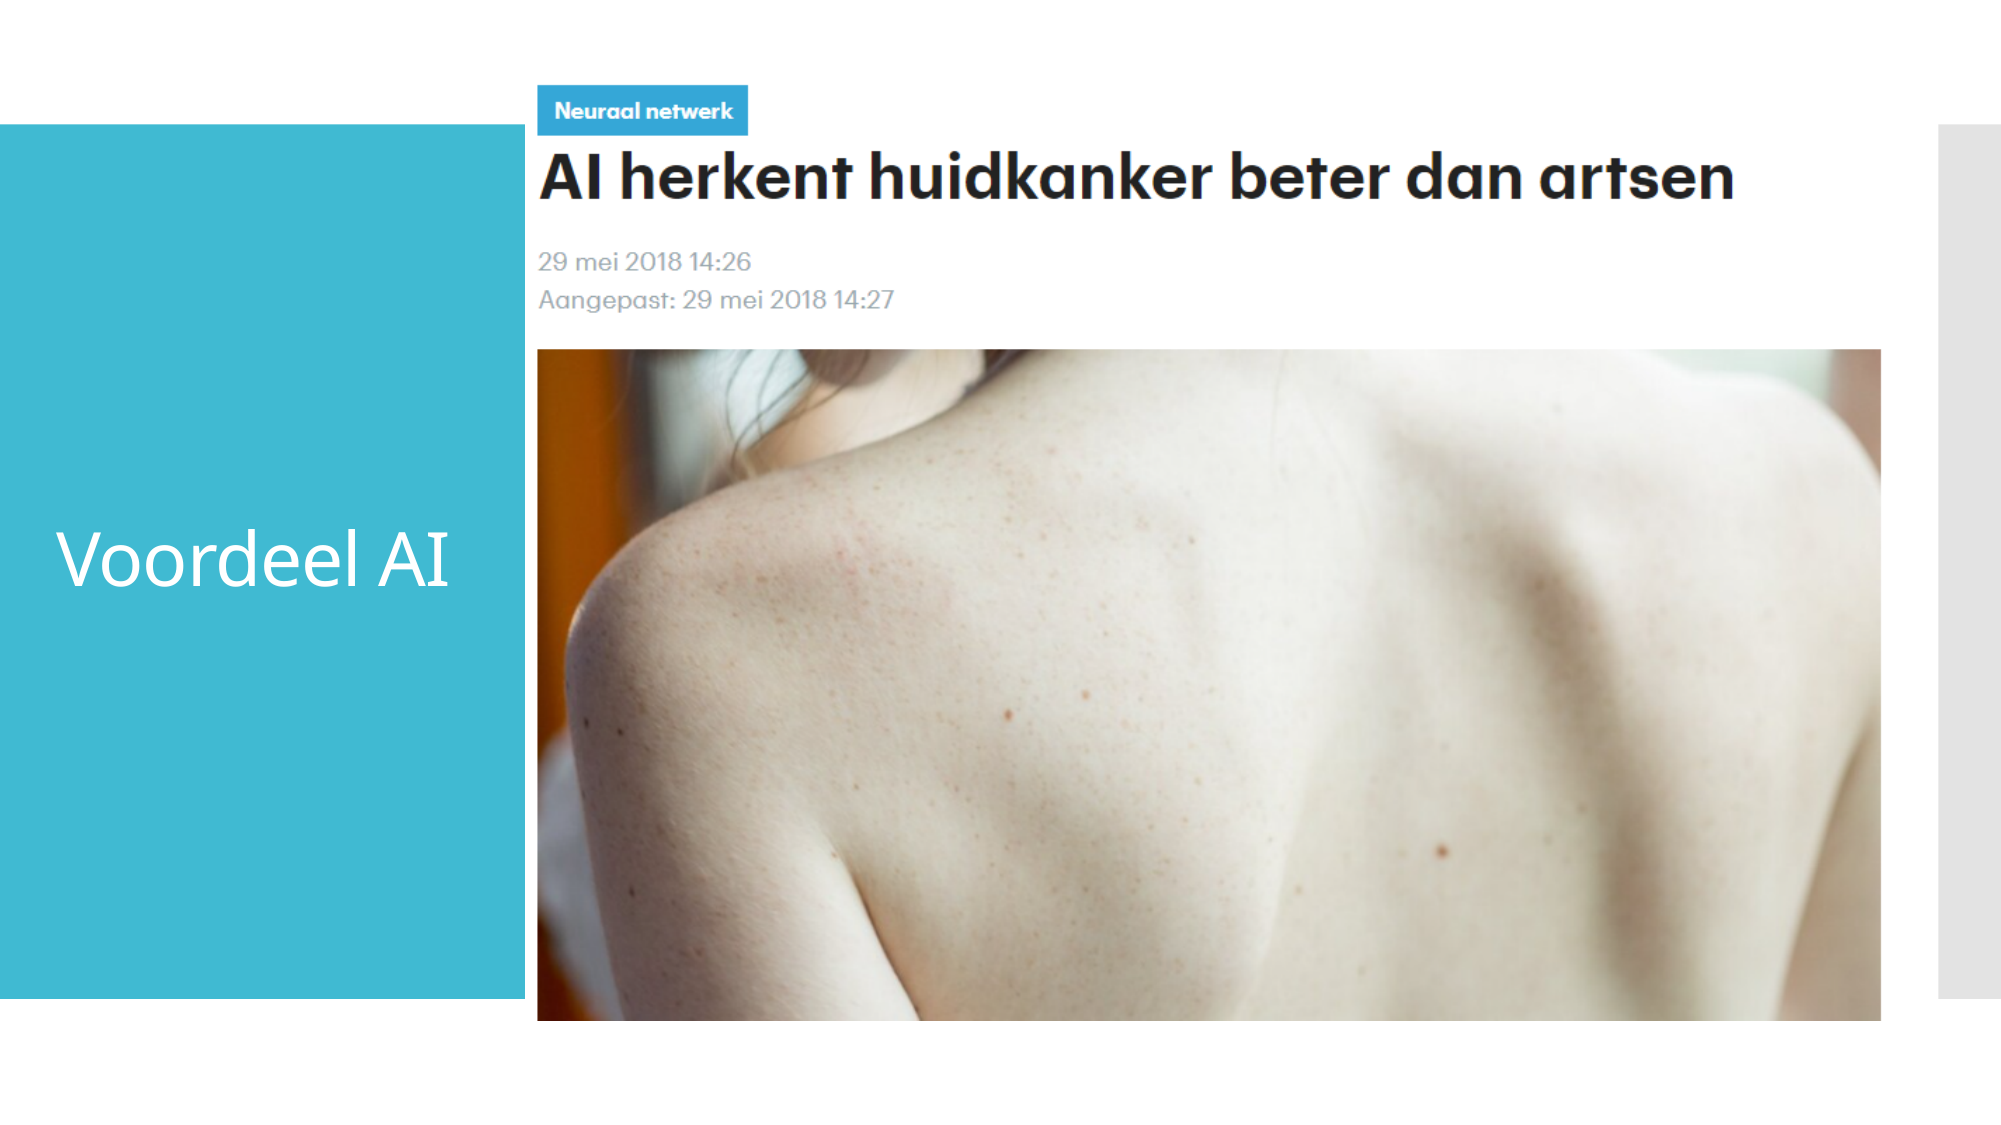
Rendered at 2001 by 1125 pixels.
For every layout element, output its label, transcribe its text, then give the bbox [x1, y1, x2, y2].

title Voordeel AI [41, 184, 524, 940]
picture [524, 67, 1891, 1021]
